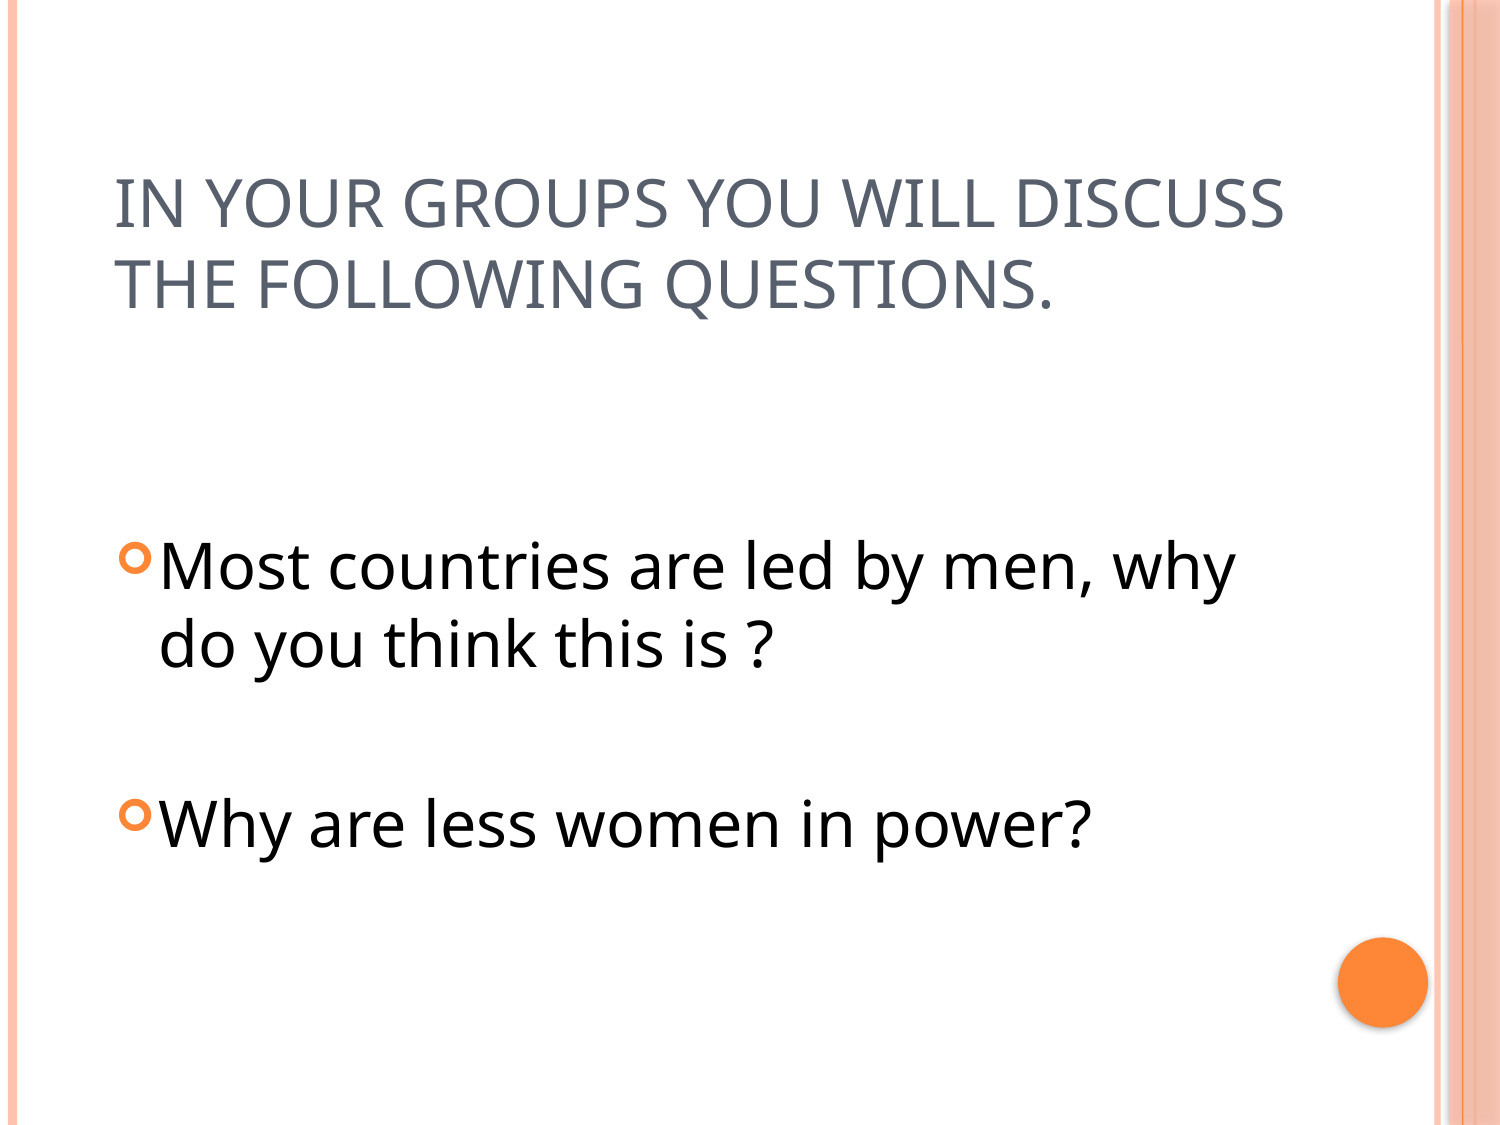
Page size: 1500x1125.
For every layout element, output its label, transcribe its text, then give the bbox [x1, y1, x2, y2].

title In your groups you will discuss the following questions. [100, 45, 1412, 409]
list Most countries are led by men, why do you think this is ? Why are less women in power? [100, 337, 1301, 870]
